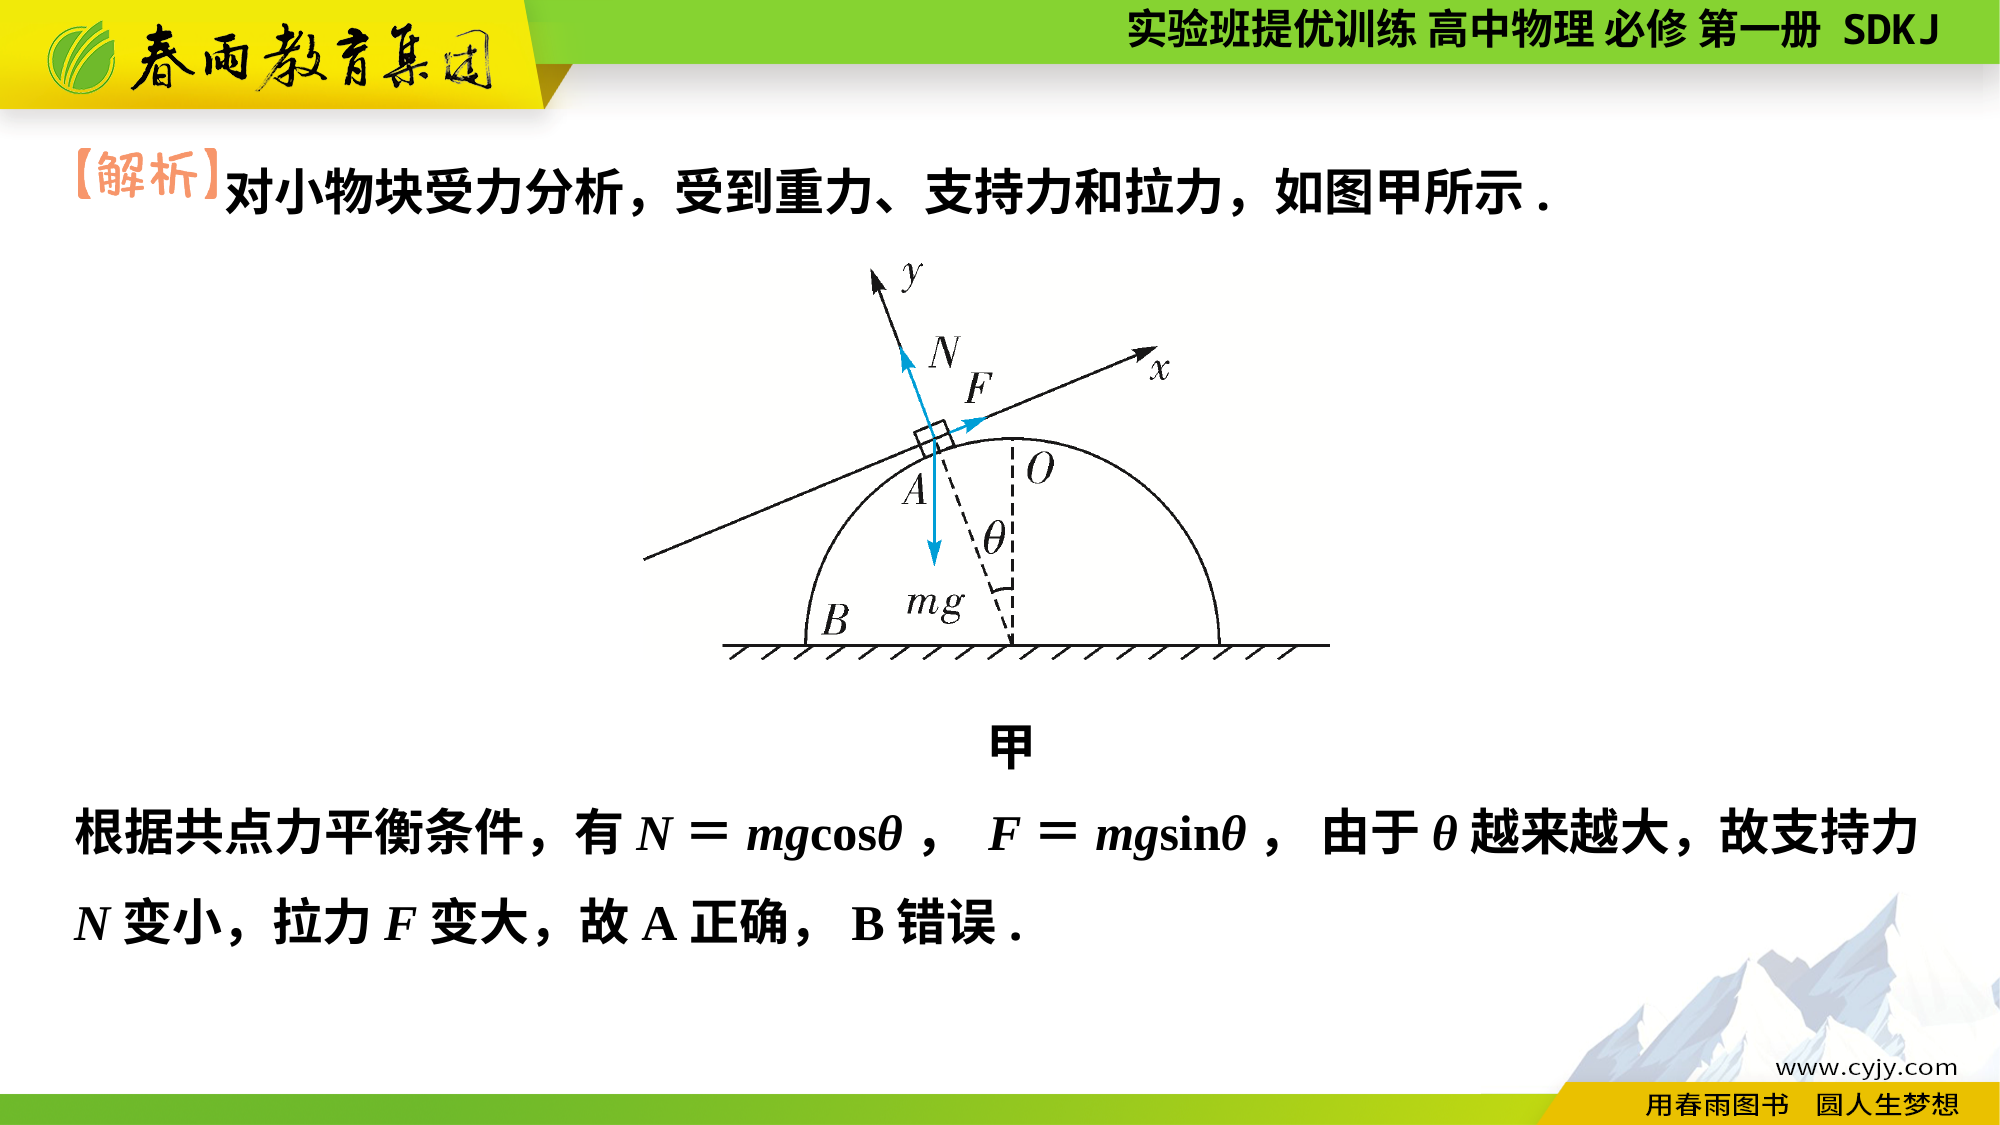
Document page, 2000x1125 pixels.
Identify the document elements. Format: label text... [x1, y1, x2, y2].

list 对小物块受力分析，受到重力、支持力和拉力，如图甲所示. 根据共点力平衡条件，有N＝mgcosθ， F＝mgsinθ， 由于θ越来越大，故支持力N变小，拉力F变大，故A正确，B错误. [59, 122, 1944, 967]
picture [0, 0, 2000, 1125]
text_box 甲 [972, 678, 1052, 783]
